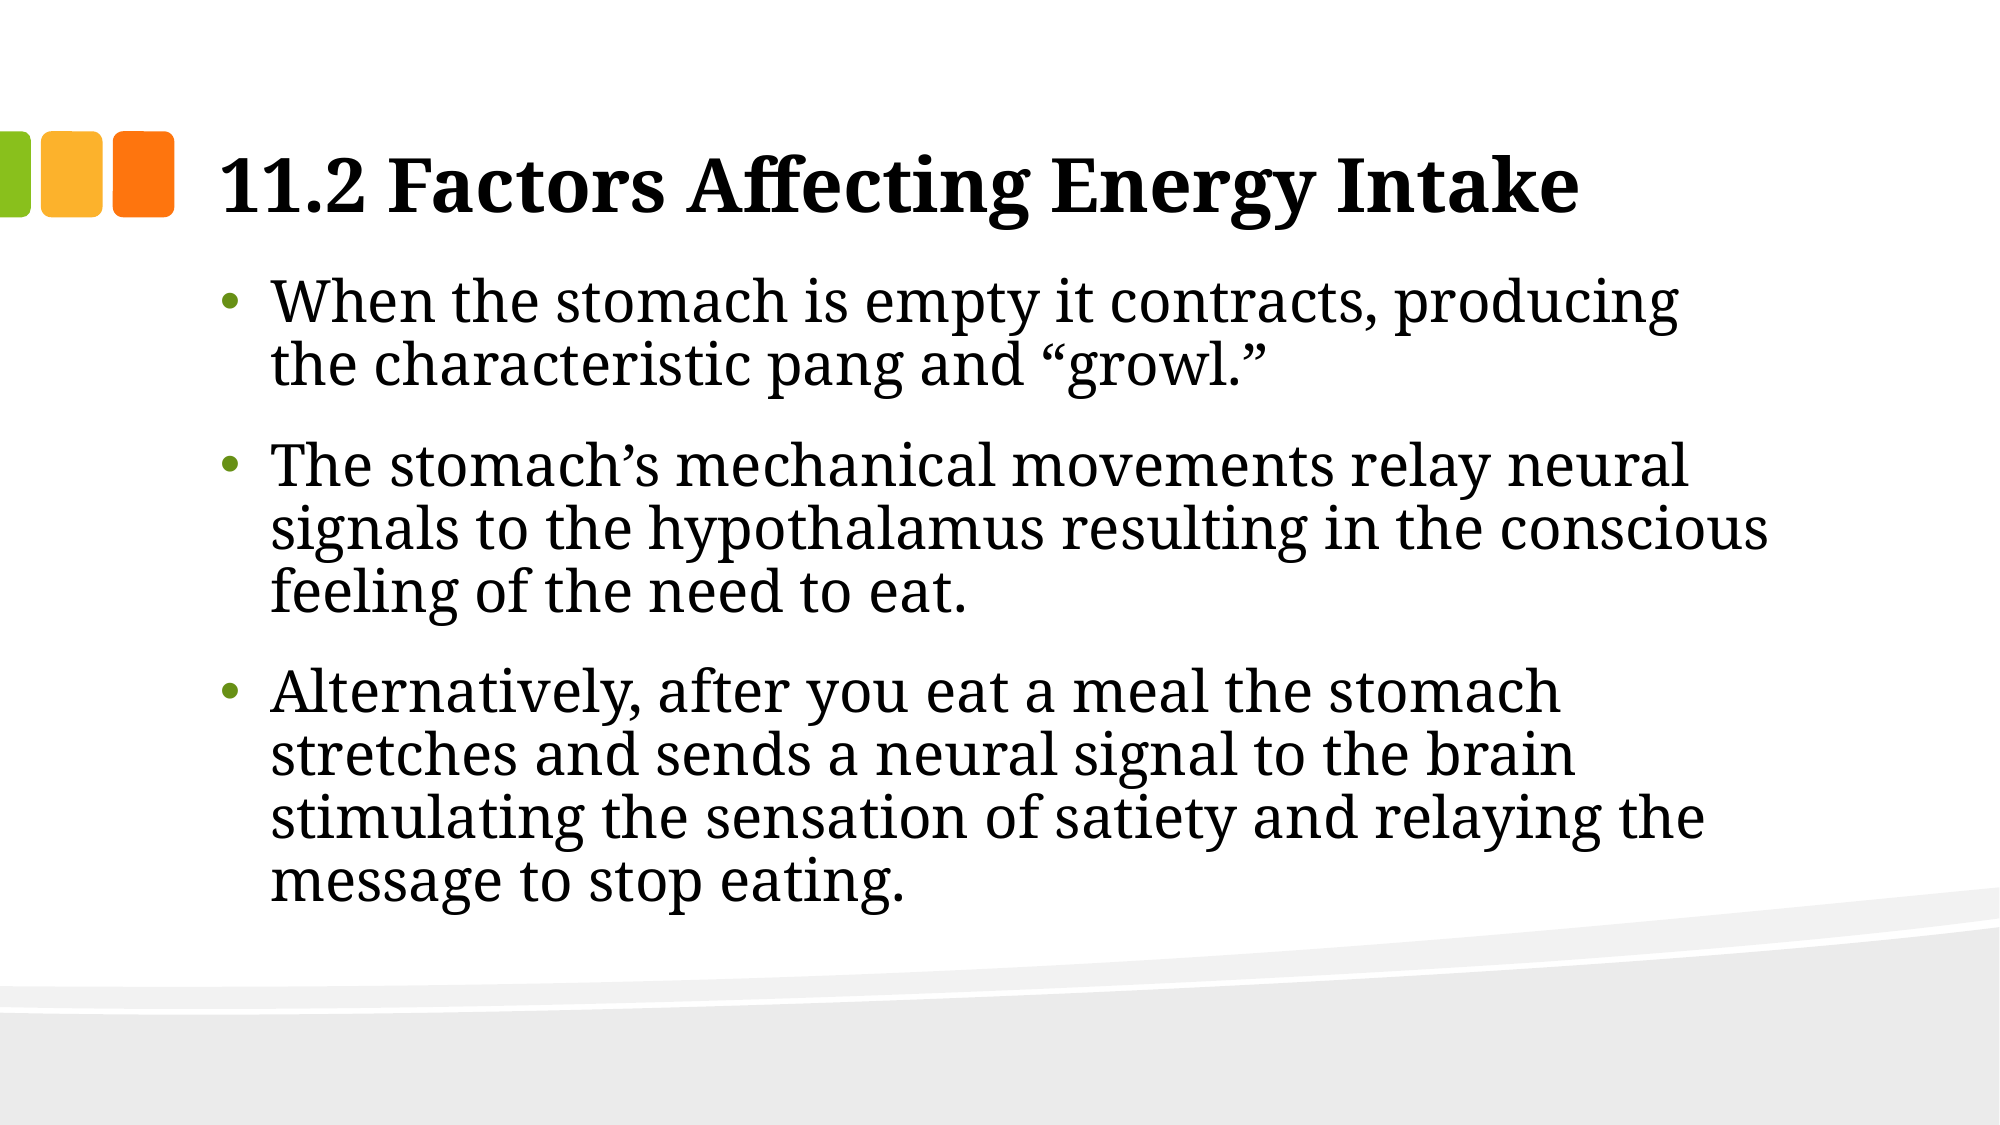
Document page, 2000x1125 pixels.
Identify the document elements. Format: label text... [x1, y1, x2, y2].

list When the stomach is empty it contracts, producing the characteristic pang and “growl.” The stomach’s mechanical movements relay neural signals to the hypothalamus resulting in the conscious feeling of the need to eat. Alternatively, after you eat a meal the stomach stretches and sends a neural signal to the brain stimulating the sensation of satiety and relaying the message to stop eating. [199, 262, 1800, 1013]
title 11.2 Factors Affecting Energy Intake [199, 24, 1800, 238]
